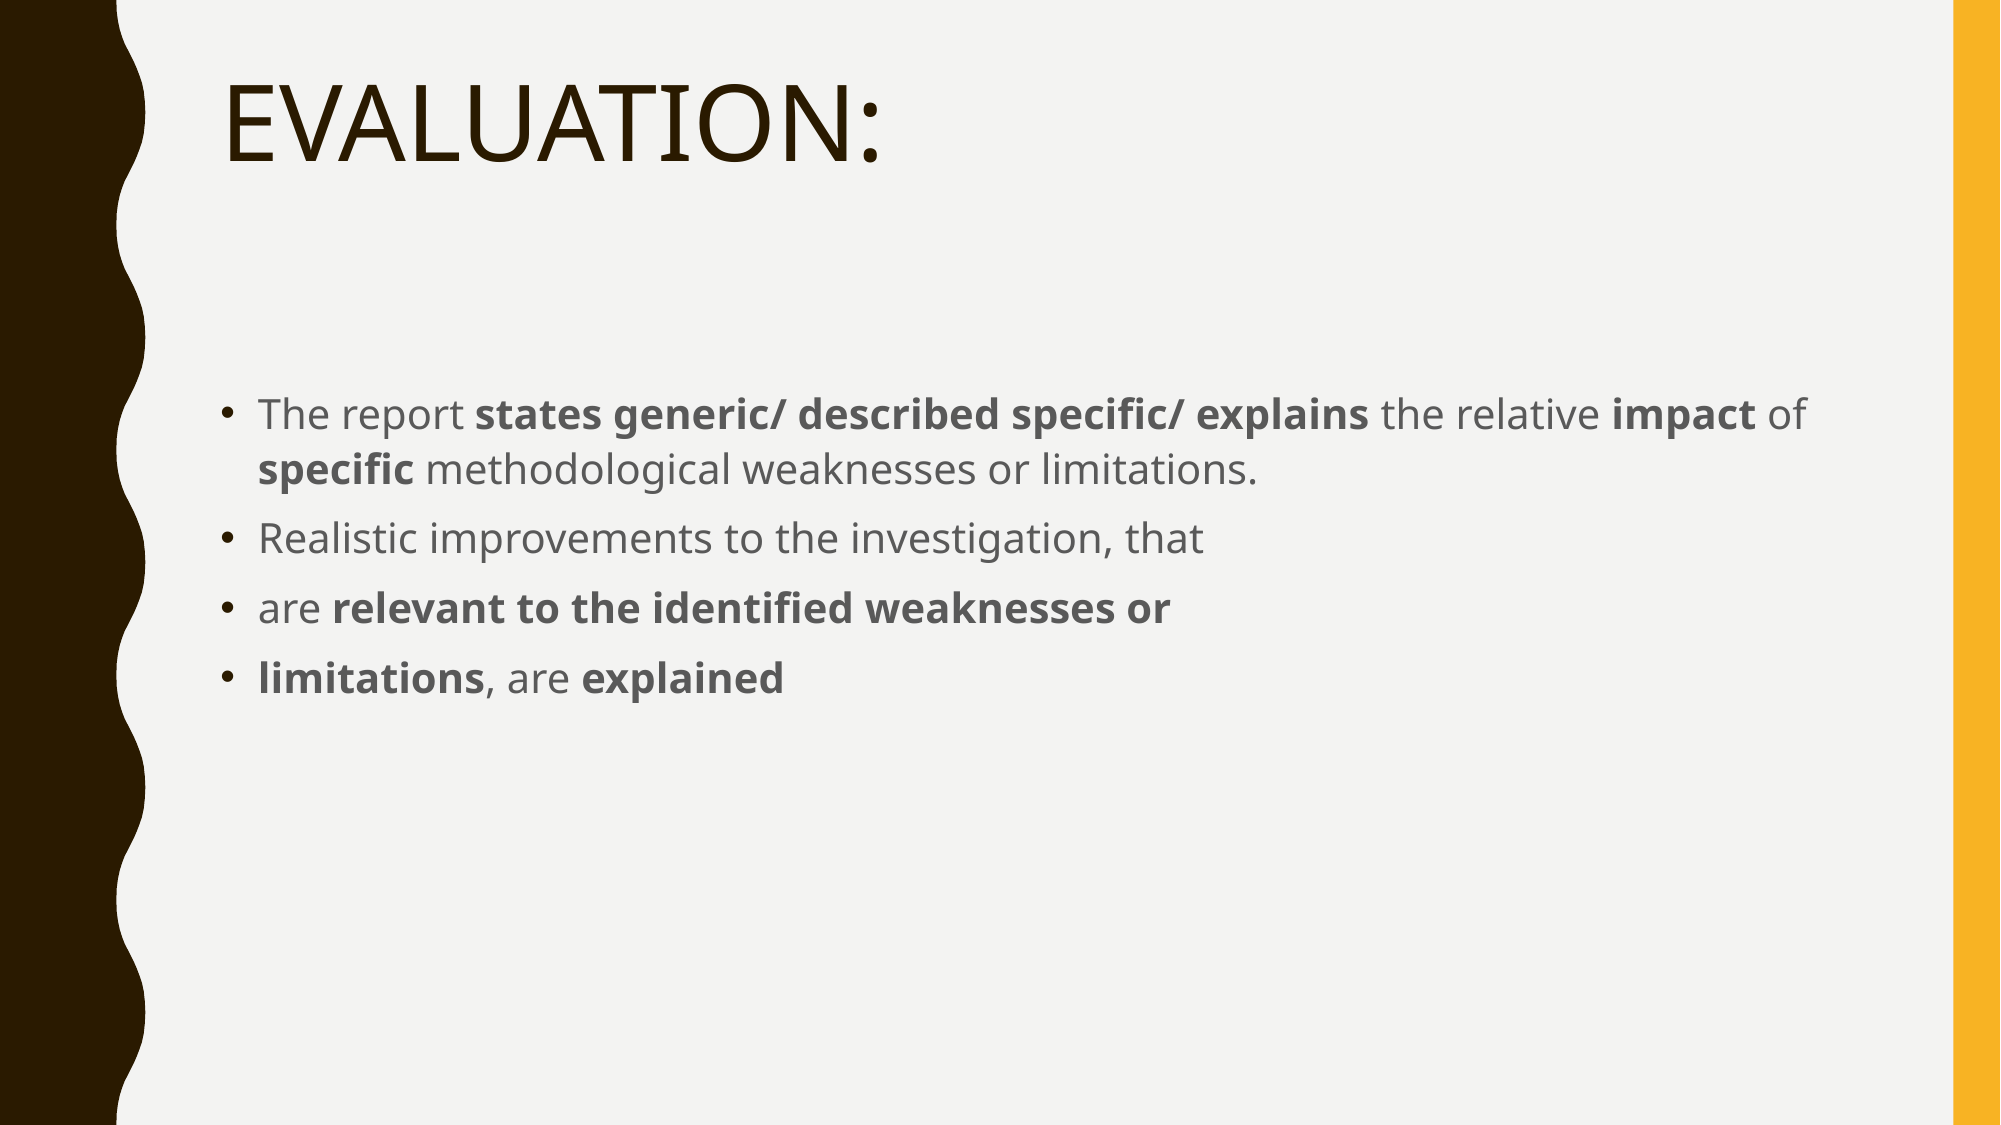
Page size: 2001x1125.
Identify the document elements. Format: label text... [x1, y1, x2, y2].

title EVALUATION: [205, 62, 1875, 308]
list The report states generic/ described specific/ explains the relative impact of specific methodological weaknesses or limitations. Realistic improvements to the investigation, that are relevant to the identified weaknesses or limitations, are explained [205, 375, 1875, 965]
